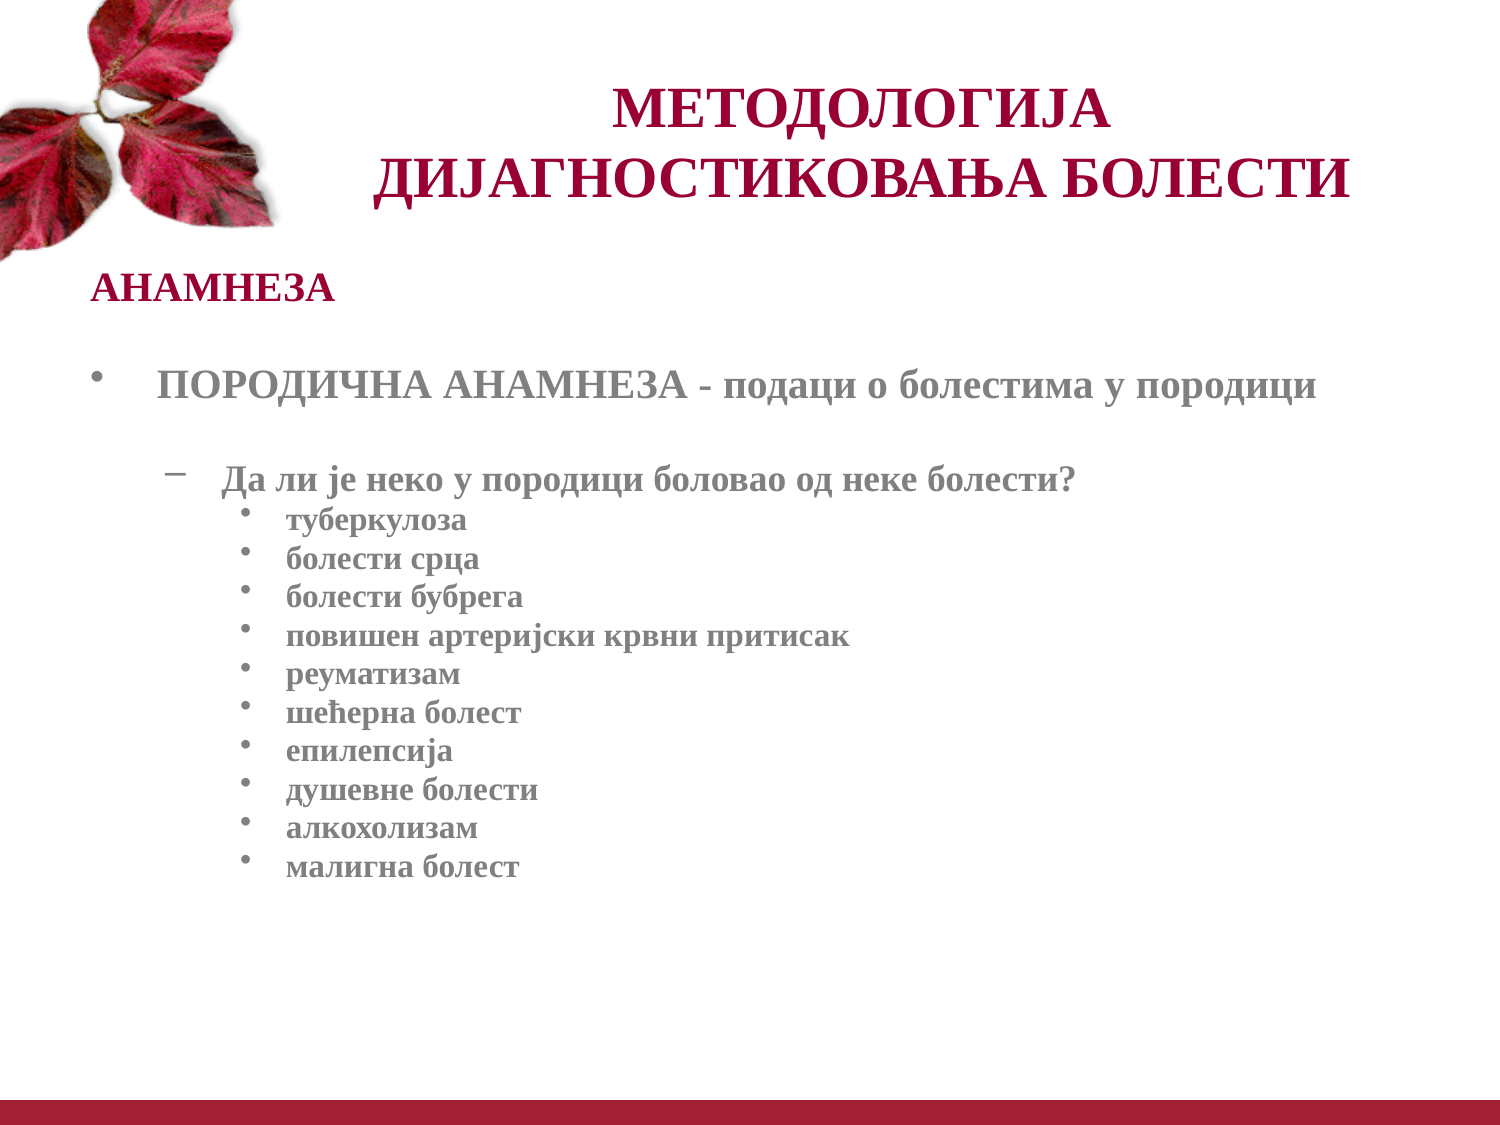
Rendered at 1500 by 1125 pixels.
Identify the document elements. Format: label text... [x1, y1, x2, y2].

picture [0, 0, 295, 273]
title МЕТОДОЛОГИЈА ДИЈАГНОСТИКОВАЊА БОЛЕСТИ [289, 44, 1436, 233]
list АНАМНЕЗА ПОРОДИЧНА АНАМНЕЗА - подаци о болестима у породици Да ли је неко у породици боловао од неке болести? туберкулоза болести срца болести бубрега повишен артеријски крвни притисак реуматизам шећерна болест епилепсија душевне болести алкохолизам малигна болест [74, 262, 1426, 1006]
